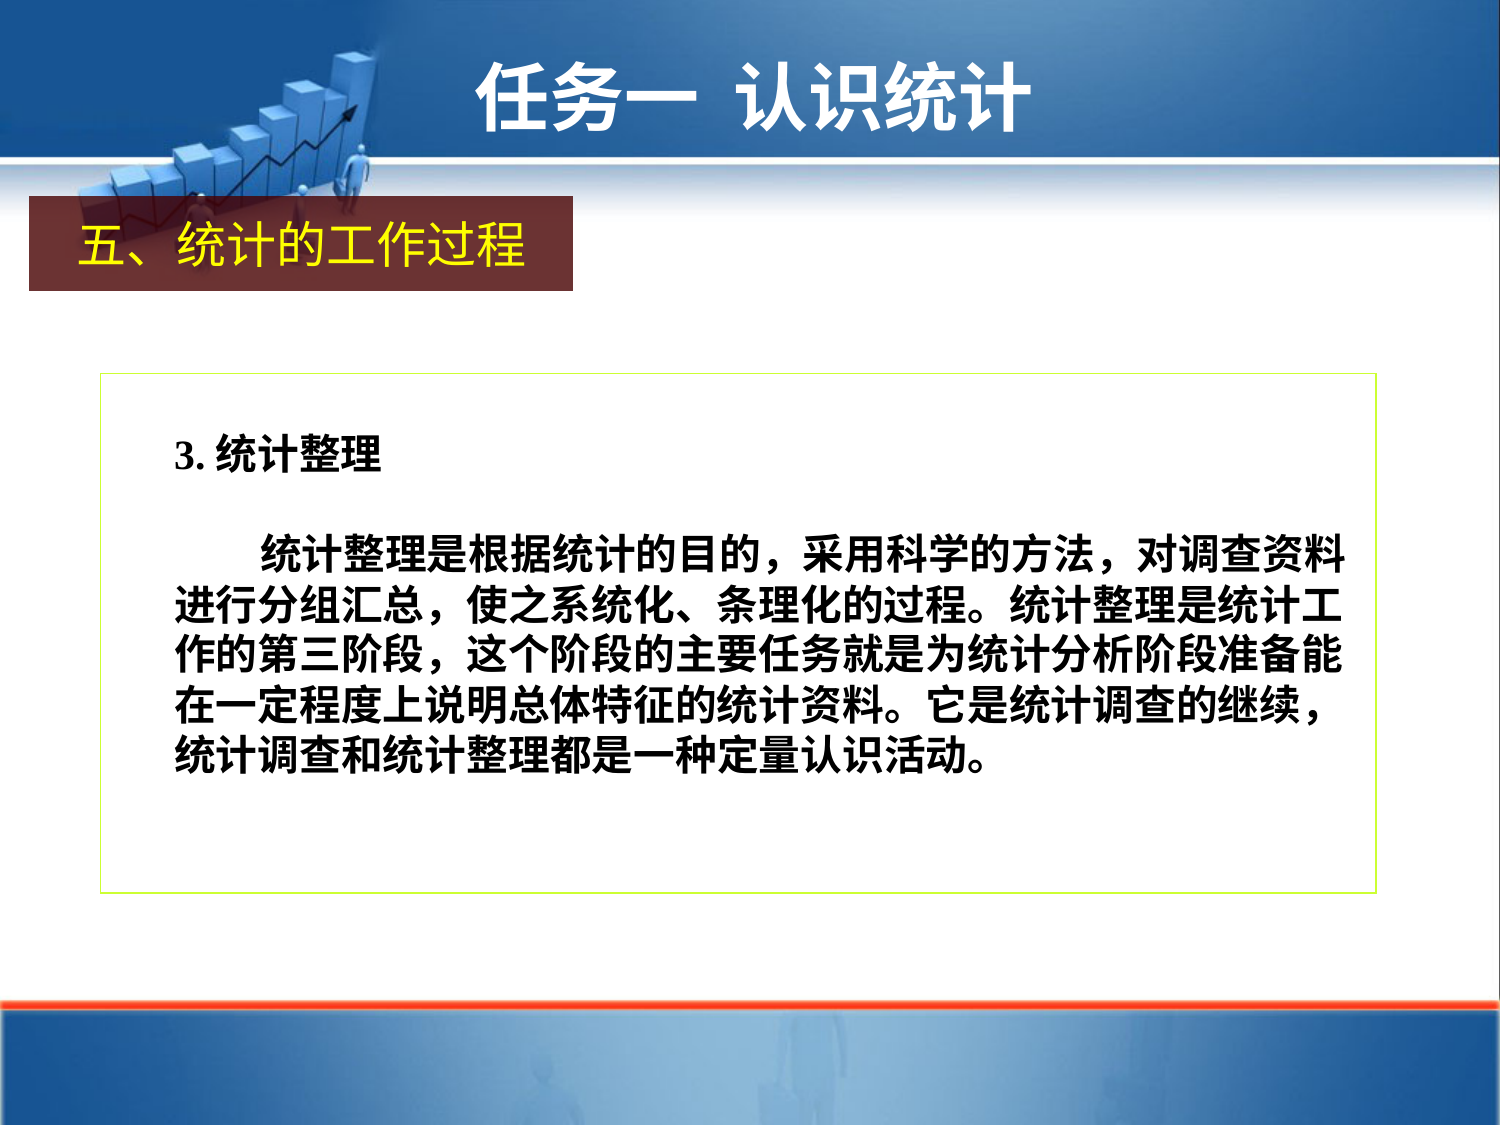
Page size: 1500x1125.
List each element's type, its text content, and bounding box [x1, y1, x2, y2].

text_box 任务一 认识统计 [407, 42, 1500, 148]
picture [0, 0, 1500, 1125]
text_box 五、统计的工作过程 [29, 196, 573, 291]
text_box [100, 373, 1377, 894]
text_box 3.统计整理 统计整理是根据统计的目的，采用科学的方法，对调查资料进行分组汇总，使之系统化、条理化的过程。统计整理是统计工作的第三阶段，这个阶段的主要任务就是为统计分析阶段准备能在一定程度上说明总体特征的统计资料。它是统计调查的继续，统计调查和统计整理都是一种定量认识活动。 [159, 420, 1365, 836]
